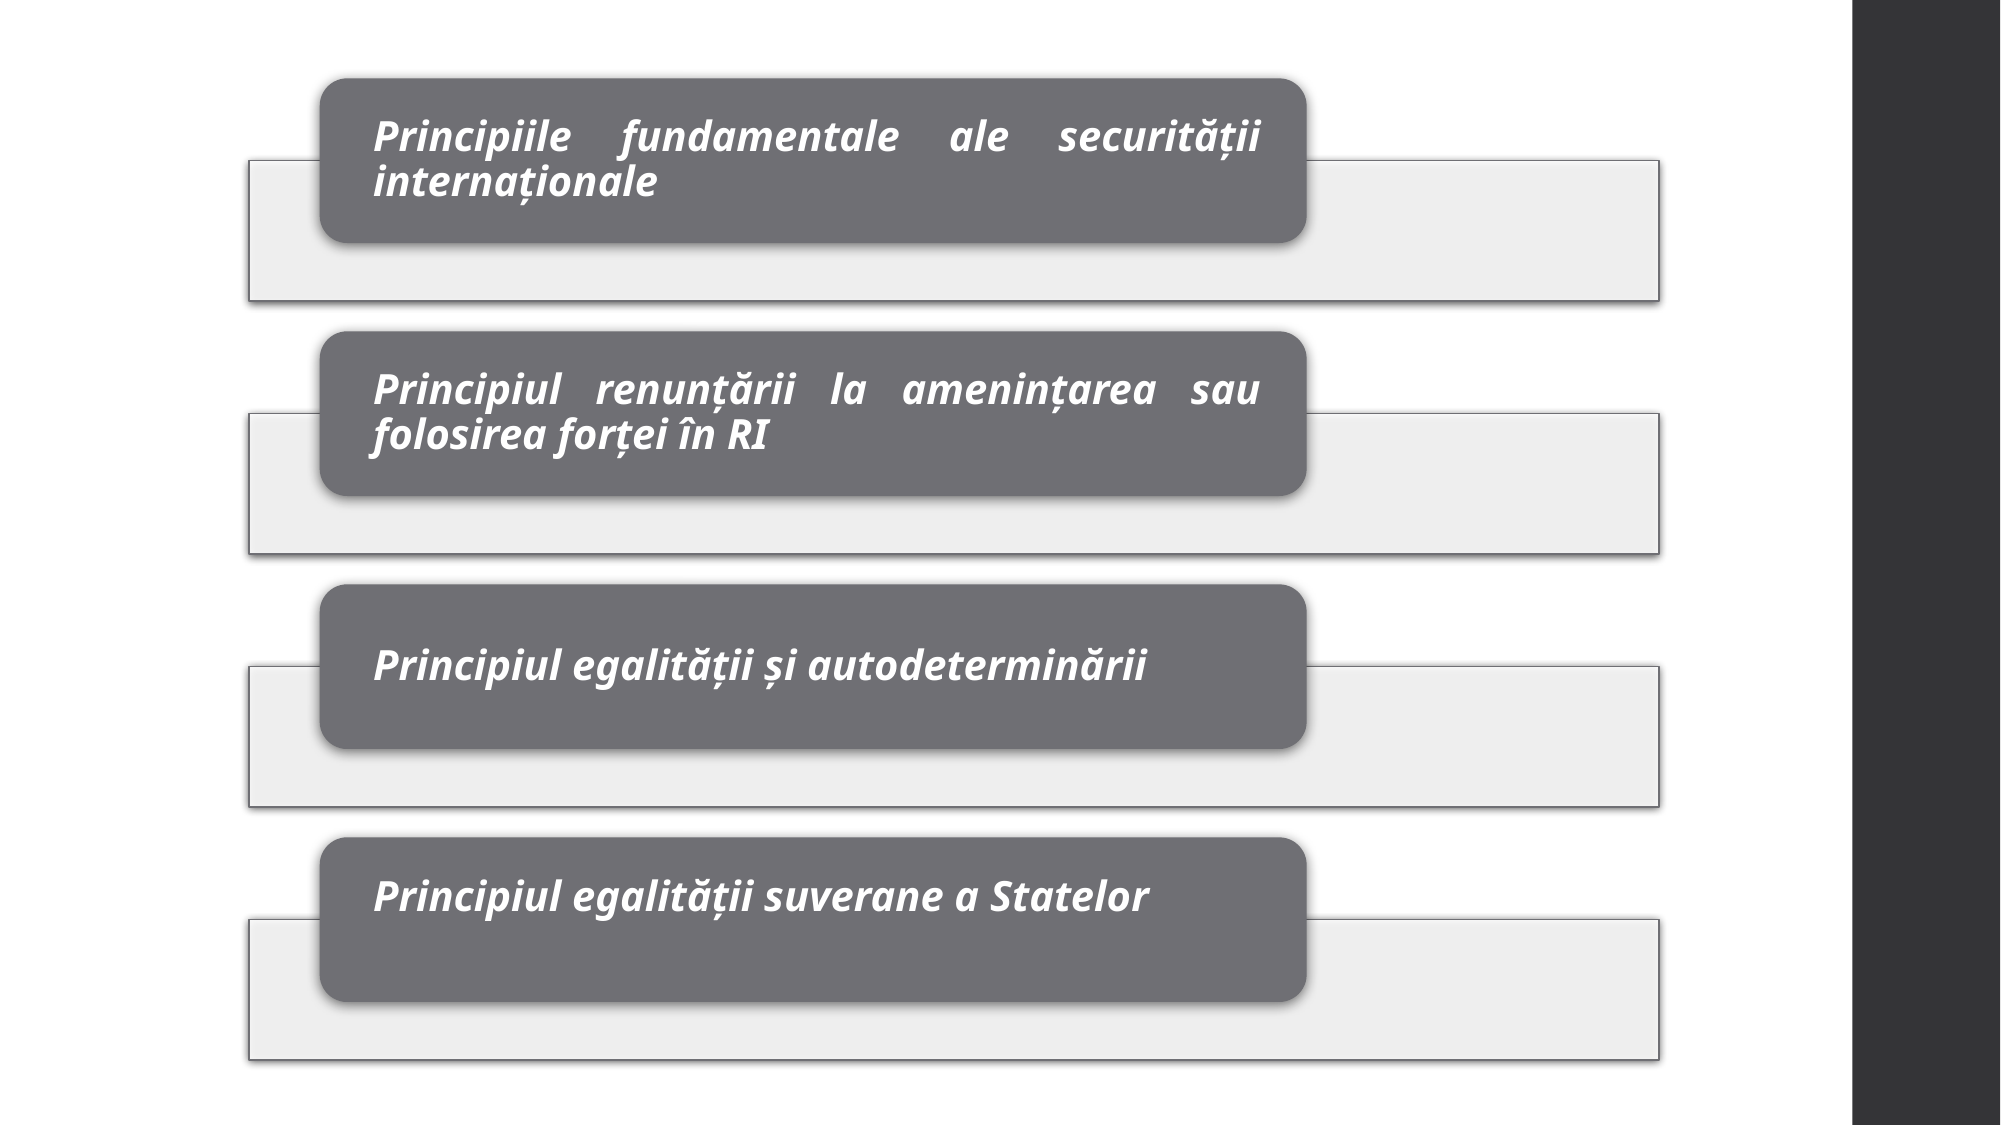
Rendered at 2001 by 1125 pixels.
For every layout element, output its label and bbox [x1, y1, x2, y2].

list [248, 67, 1660, 1072]
